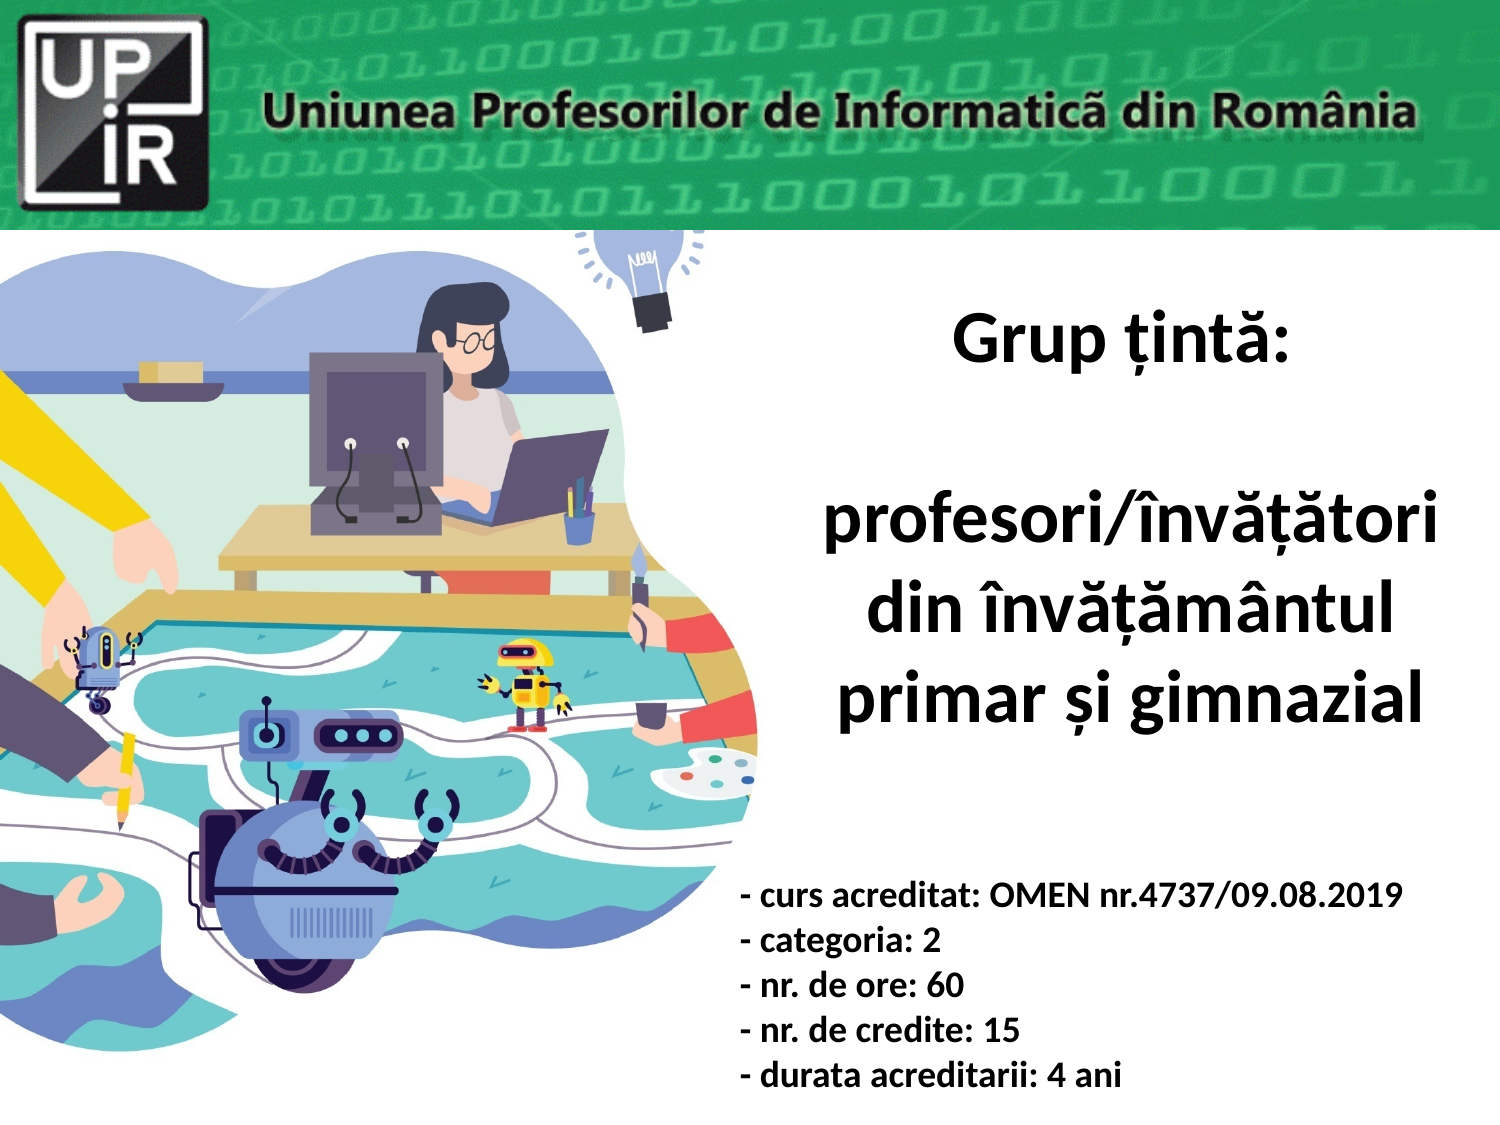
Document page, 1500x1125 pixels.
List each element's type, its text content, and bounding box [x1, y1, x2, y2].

title Grup țintă: profesori/învățători din învățământul primar și gimnazial [800, 237, 1500, 838]
picture [0, 0, 1500, 1125]
text_box - curs acreditat: OMEN nr.4737/09.08.2019 - categoria: 2 - nr. de ore: 60 - nr. de credite: 15 - durata acreditarii: 4 ani [800, 862, 1500, 1103]
